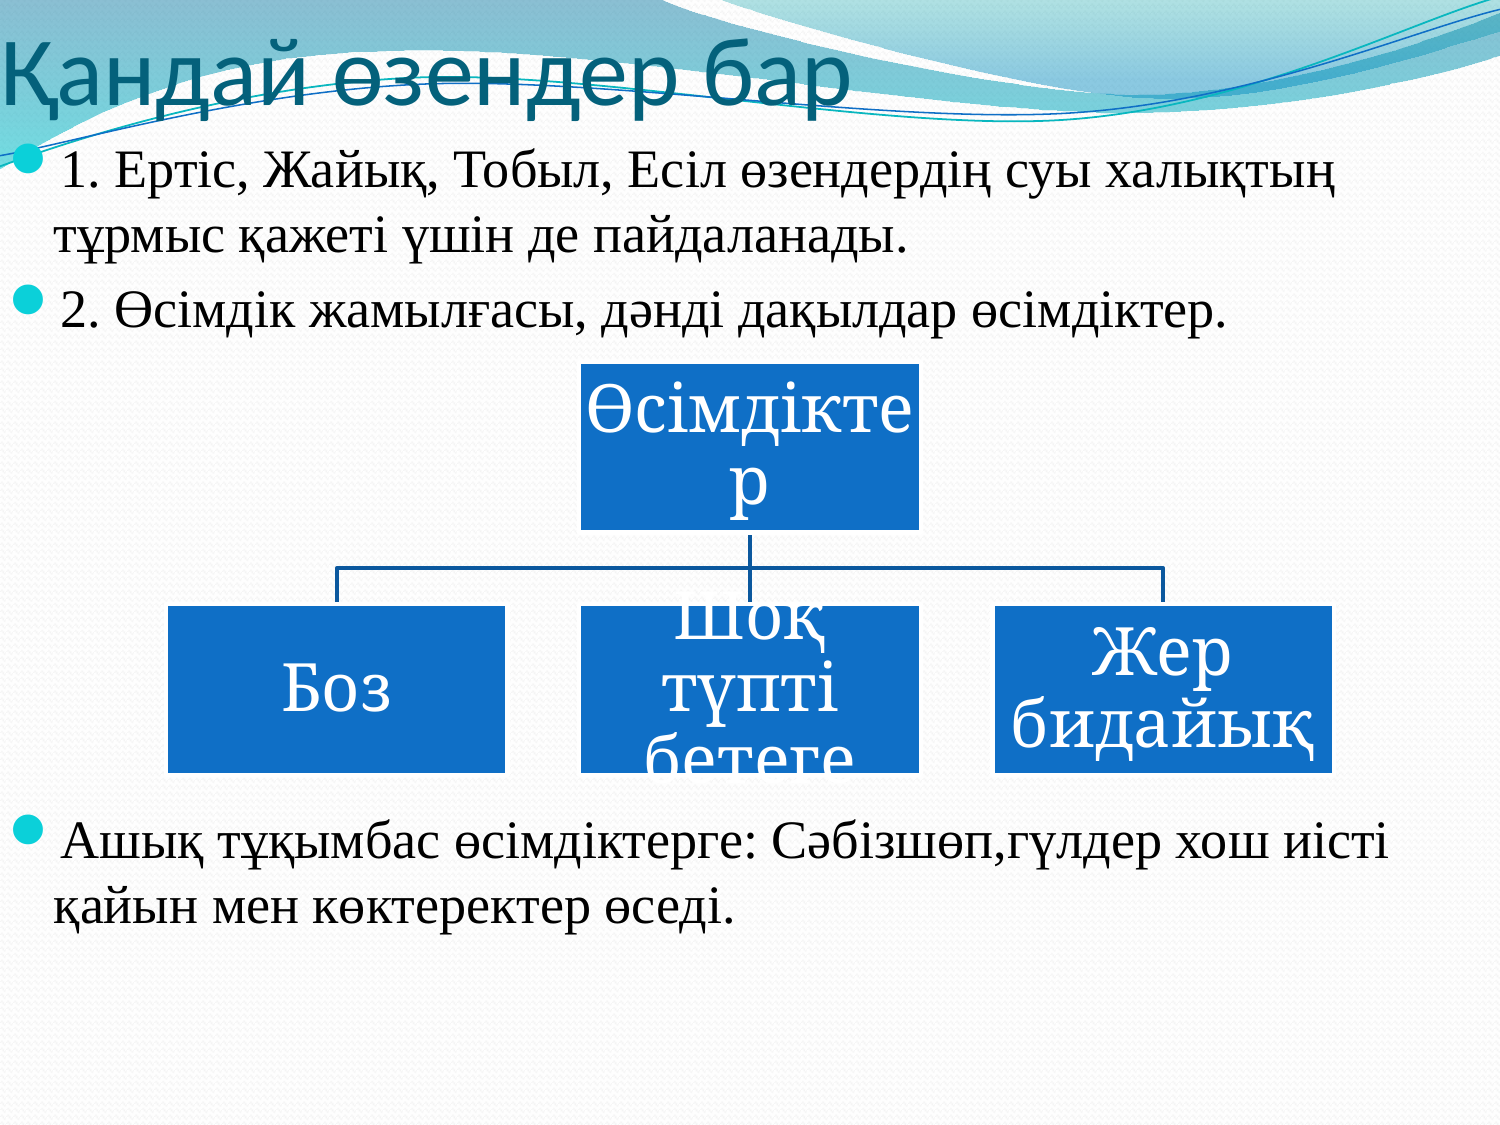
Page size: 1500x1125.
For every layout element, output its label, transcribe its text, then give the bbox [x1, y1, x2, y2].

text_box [0, 361, 1500, 776]
list 1. Ертіс, Жайық, Тобыл, Есіл өзендердің суы халықтың тұрмыс қажеті үшін де пайдаланады. 2. Өсімдік жамылғасы, дәнді дақылдар өсімдіктер. Ашық тұқымбас өсімдіктерге: Сәбізшөп,гүлдер хош иісті қайын мен көктеректер өседі. [0, 125, 1494, 361]
list 1. Ертіс, Жайық, Тобыл, Есіл өзендердің суы халықтың тұрмыс қажеті үшін де пайдаланады. 2. Өсімдік жамылғасы, дәнді дақылдар өсімдіктер. Ашық тұқымбас өсімдіктерге: Сәбізшөп,гүлдер хош иісті қайын мен көктеректер өседі. [0, 787, 1494, 1125]
title Қандай өзендер бар [0, 0, 1500, 126]
